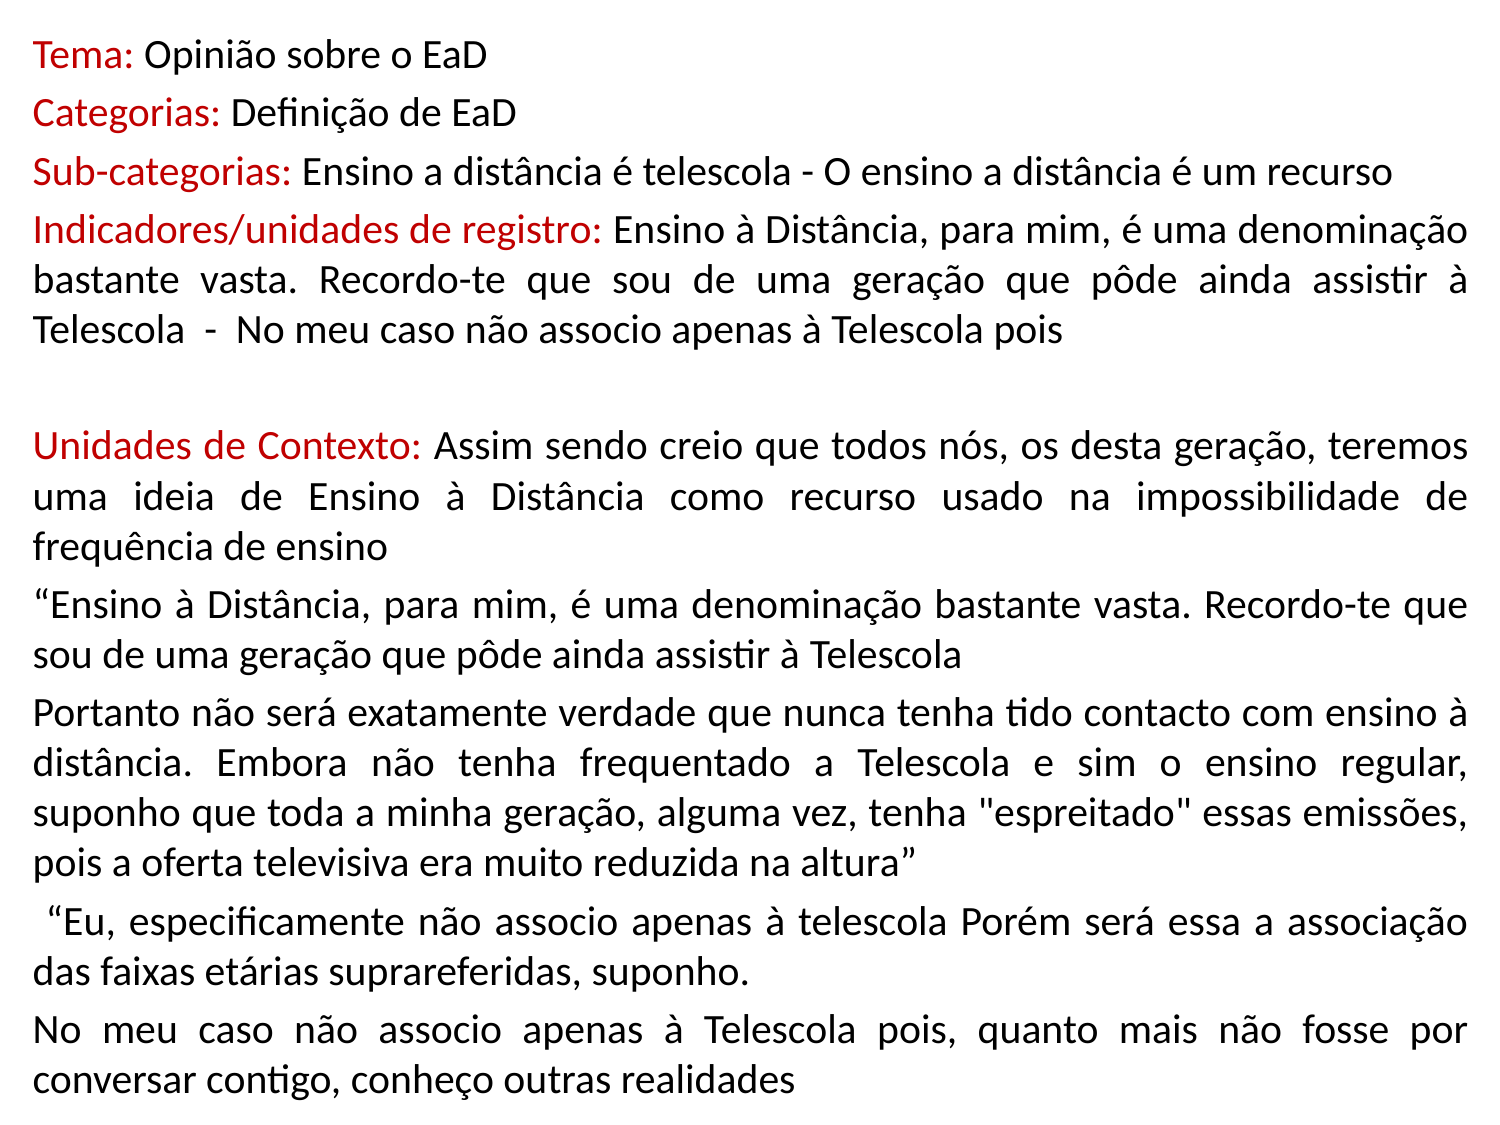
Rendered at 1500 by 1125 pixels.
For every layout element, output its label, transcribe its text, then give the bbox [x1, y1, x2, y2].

list Tema: Opinião sobre o EaD Categorias: Definição de EaD Sub-categorias: Ensino a distância é telescola - O ensino a distância é um recurso Indicadores/unidades de registro: Ensino à Distância, para mim, é uma denominação bastante vasta. Recordo-te que sou de uma geração que pôde ainda assistir à Telescola - No meu caso não associo apenas à Telescola pois Unidades de Contexto: Assim sendo creio que todos nós, os desta geração, teremos uma ideia de Ensino à Distância como recurso usado na impossibilidade de frequência de ensino “Ensino à Distância, para mim, é uma denominação bastante vasta. Recordo-te que sou de uma geração que pôde ainda assistir à Telescola Portanto não será exatamente verdade que nunca tenha tido contacto com ensino à distância. Embora não tenha frequentado a Telescola e sim o ensino regular, suponho que toda a minha geração, alguma vez, tenha "espreitado" essas emissões, pois a oferta televisiva era muito reduzida na altura” “Eu, especificamente não associo apenas à telescola Porém será essa a associação das faixas etárias suprareferidas, suponho. No meu caso não associo apenas à Telescola pois, quanto mais não fosse por conversar contigo, conheço outras realidades [17, 19, 1484, 1106]
